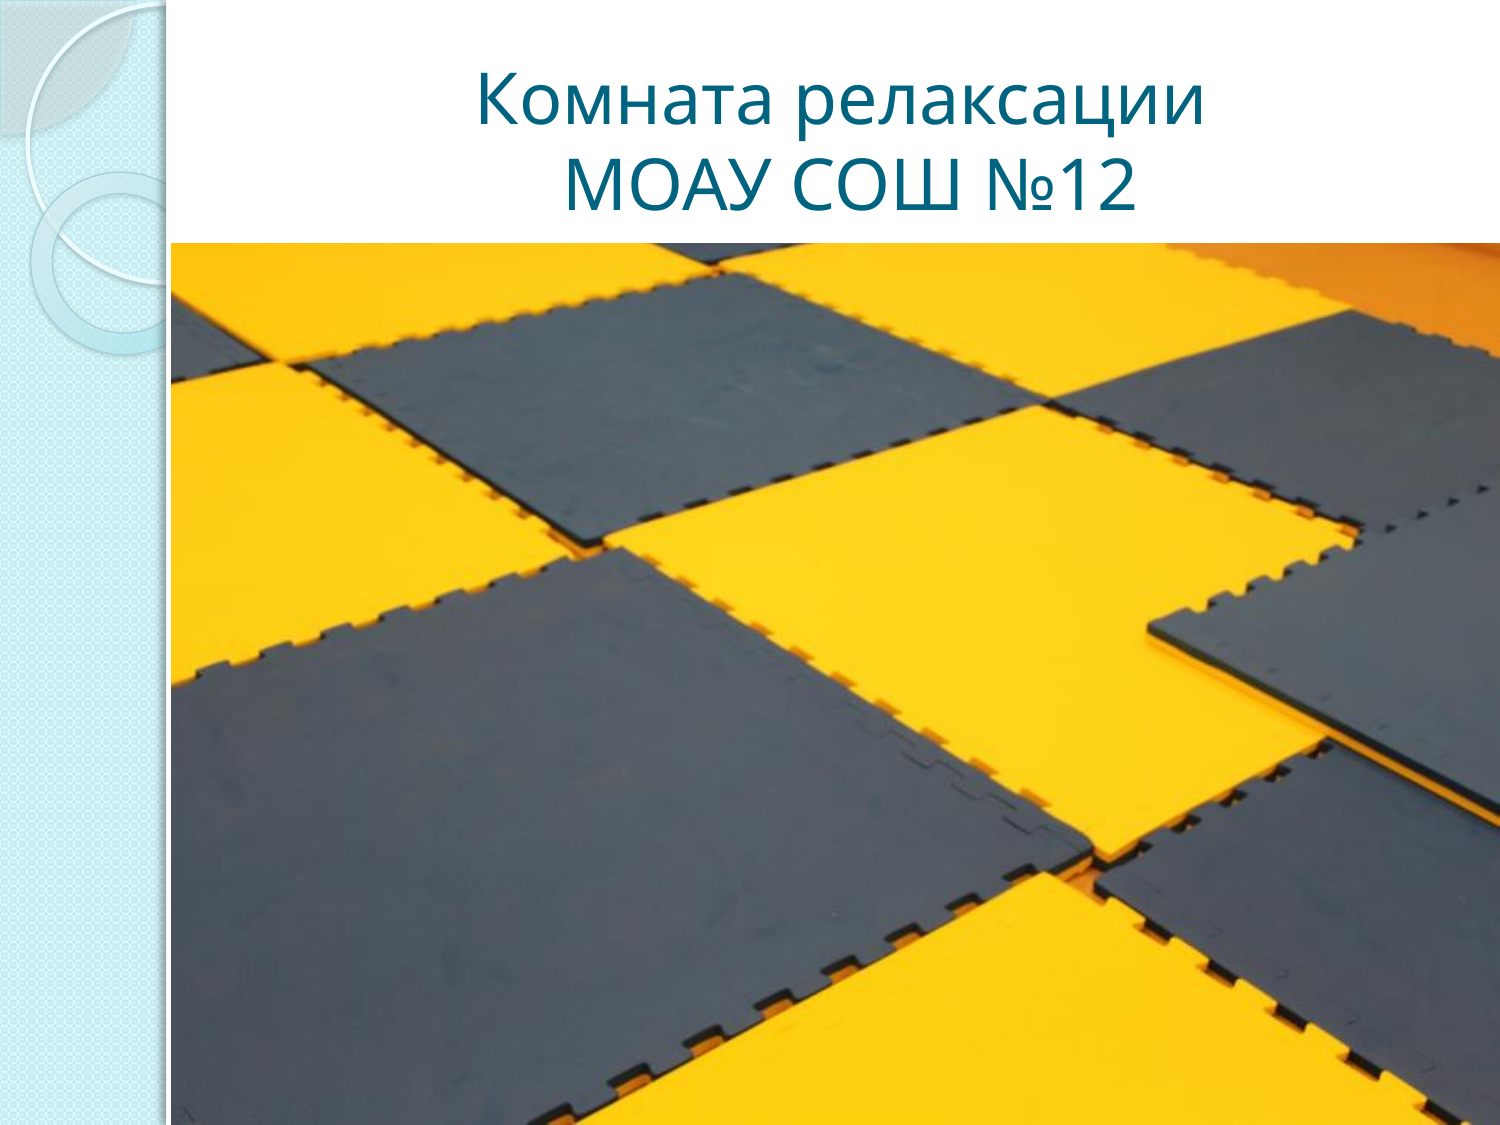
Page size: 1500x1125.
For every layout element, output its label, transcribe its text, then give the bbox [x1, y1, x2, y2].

title Комната релаксации МОАУ СОШ №12 [235, 45, 1466, 233]
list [170, 243, 1500, 1125]
